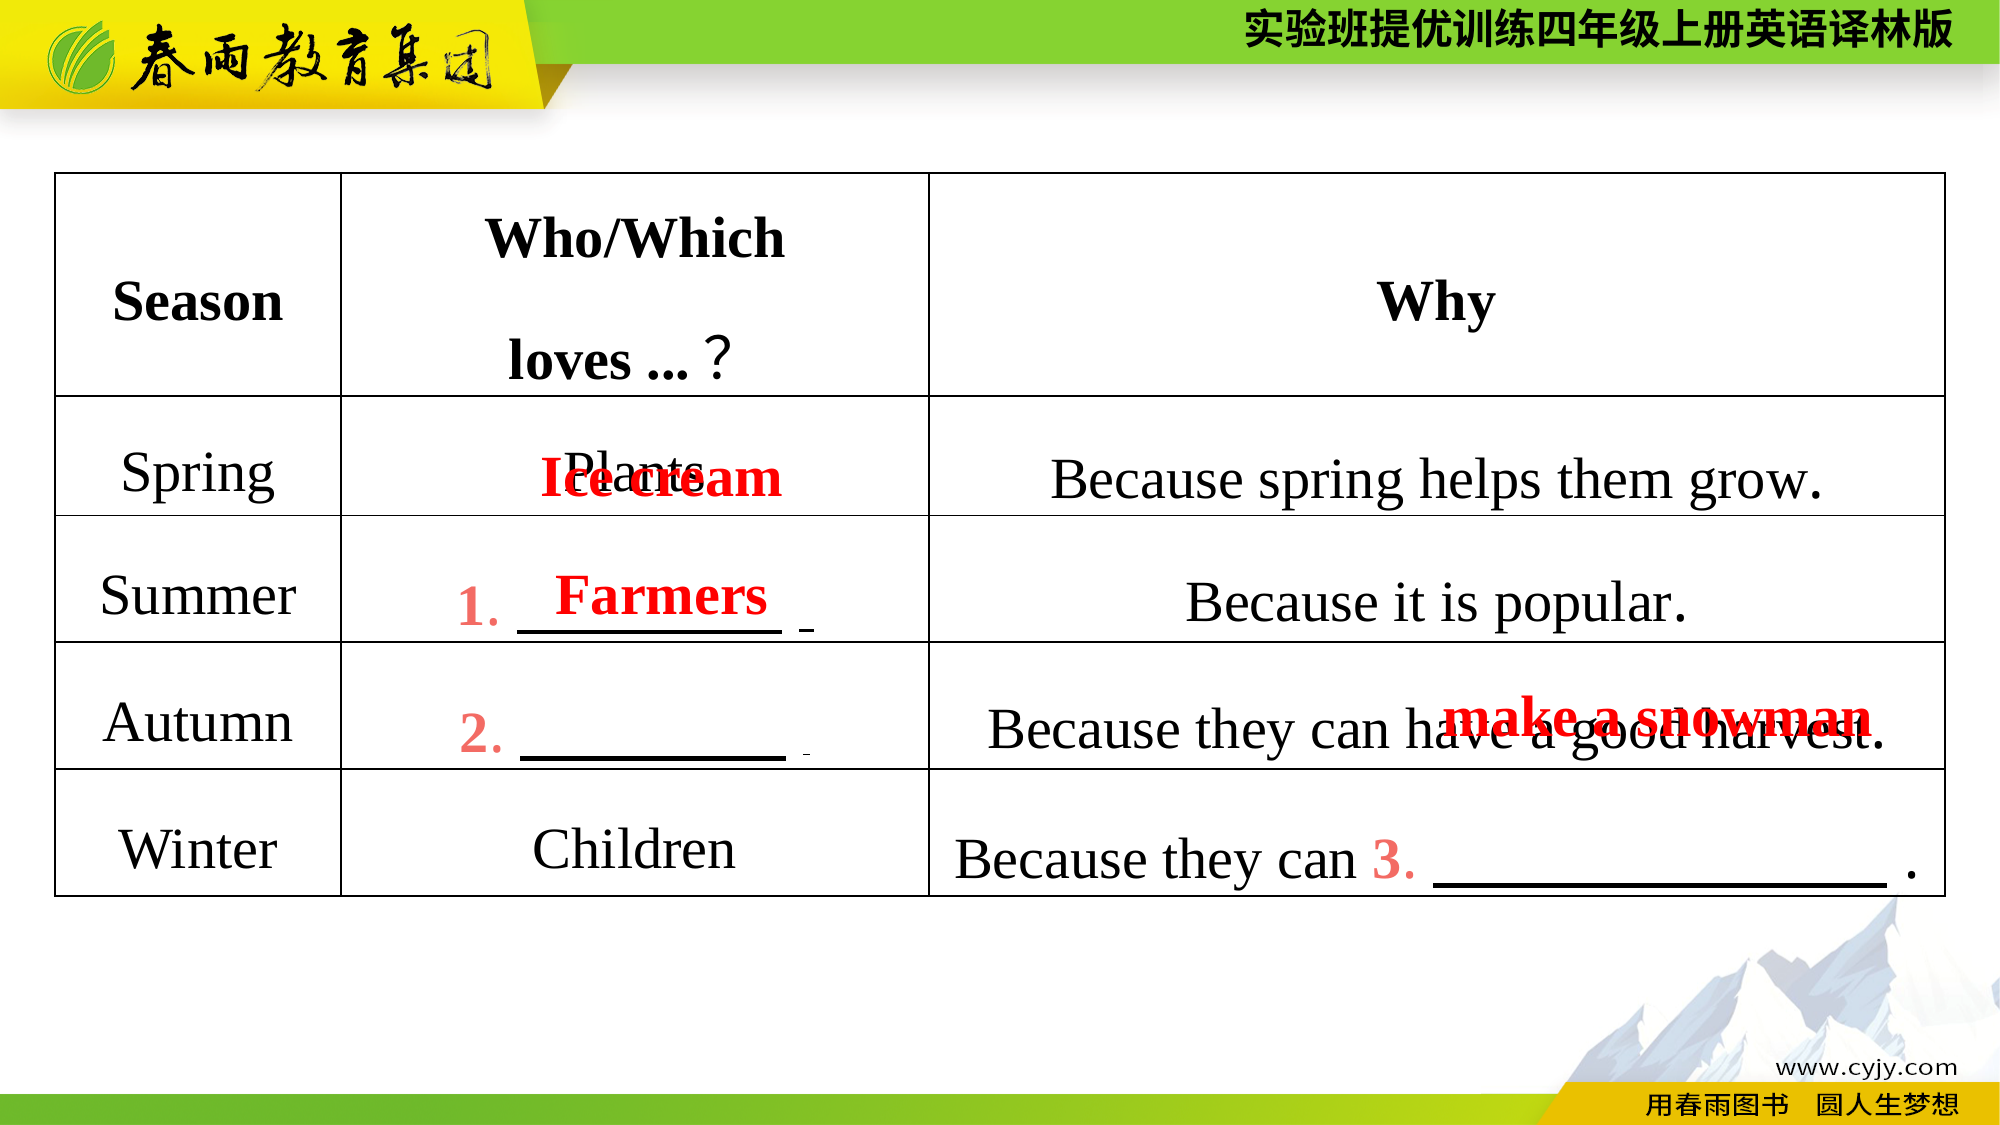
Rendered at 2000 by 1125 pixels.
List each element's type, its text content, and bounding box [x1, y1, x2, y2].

text_box Farmers [540, 549, 784, 634]
table_cell Because they can 3. . [930, 770, 1944, 895]
table_header Why [930, 174, 1944, 395]
table_cell Winter [56, 770, 340, 895]
table_cell Autumn [56, 643, 340, 768]
table_cell Because spring helps them grow. [930, 397, 1944, 515]
table_cell 2. . [342, 643, 928, 768]
table_cell Because they can have a good harvest. [930, 643, 1944, 768]
picture [0, 0, 2000, 1125]
table_cell Spring [56, 397, 340, 515]
table_cell Summer [56, 516, 340, 641]
text_box make a snowman [1427, 670, 1889, 755]
table_cell Because it is popular. [930, 516, 1944, 641]
table_cell Children [342, 770, 928, 895]
table_header Season [56, 174, 340, 395]
table_cell 1. . [342, 516, 928, 641]
table_header Who/Which loves ...？ [342, 174, 928, 395]
table_cell Plants [342, 397, 928, 515]
text_box Ice cream [525, 431, 799, 516]
